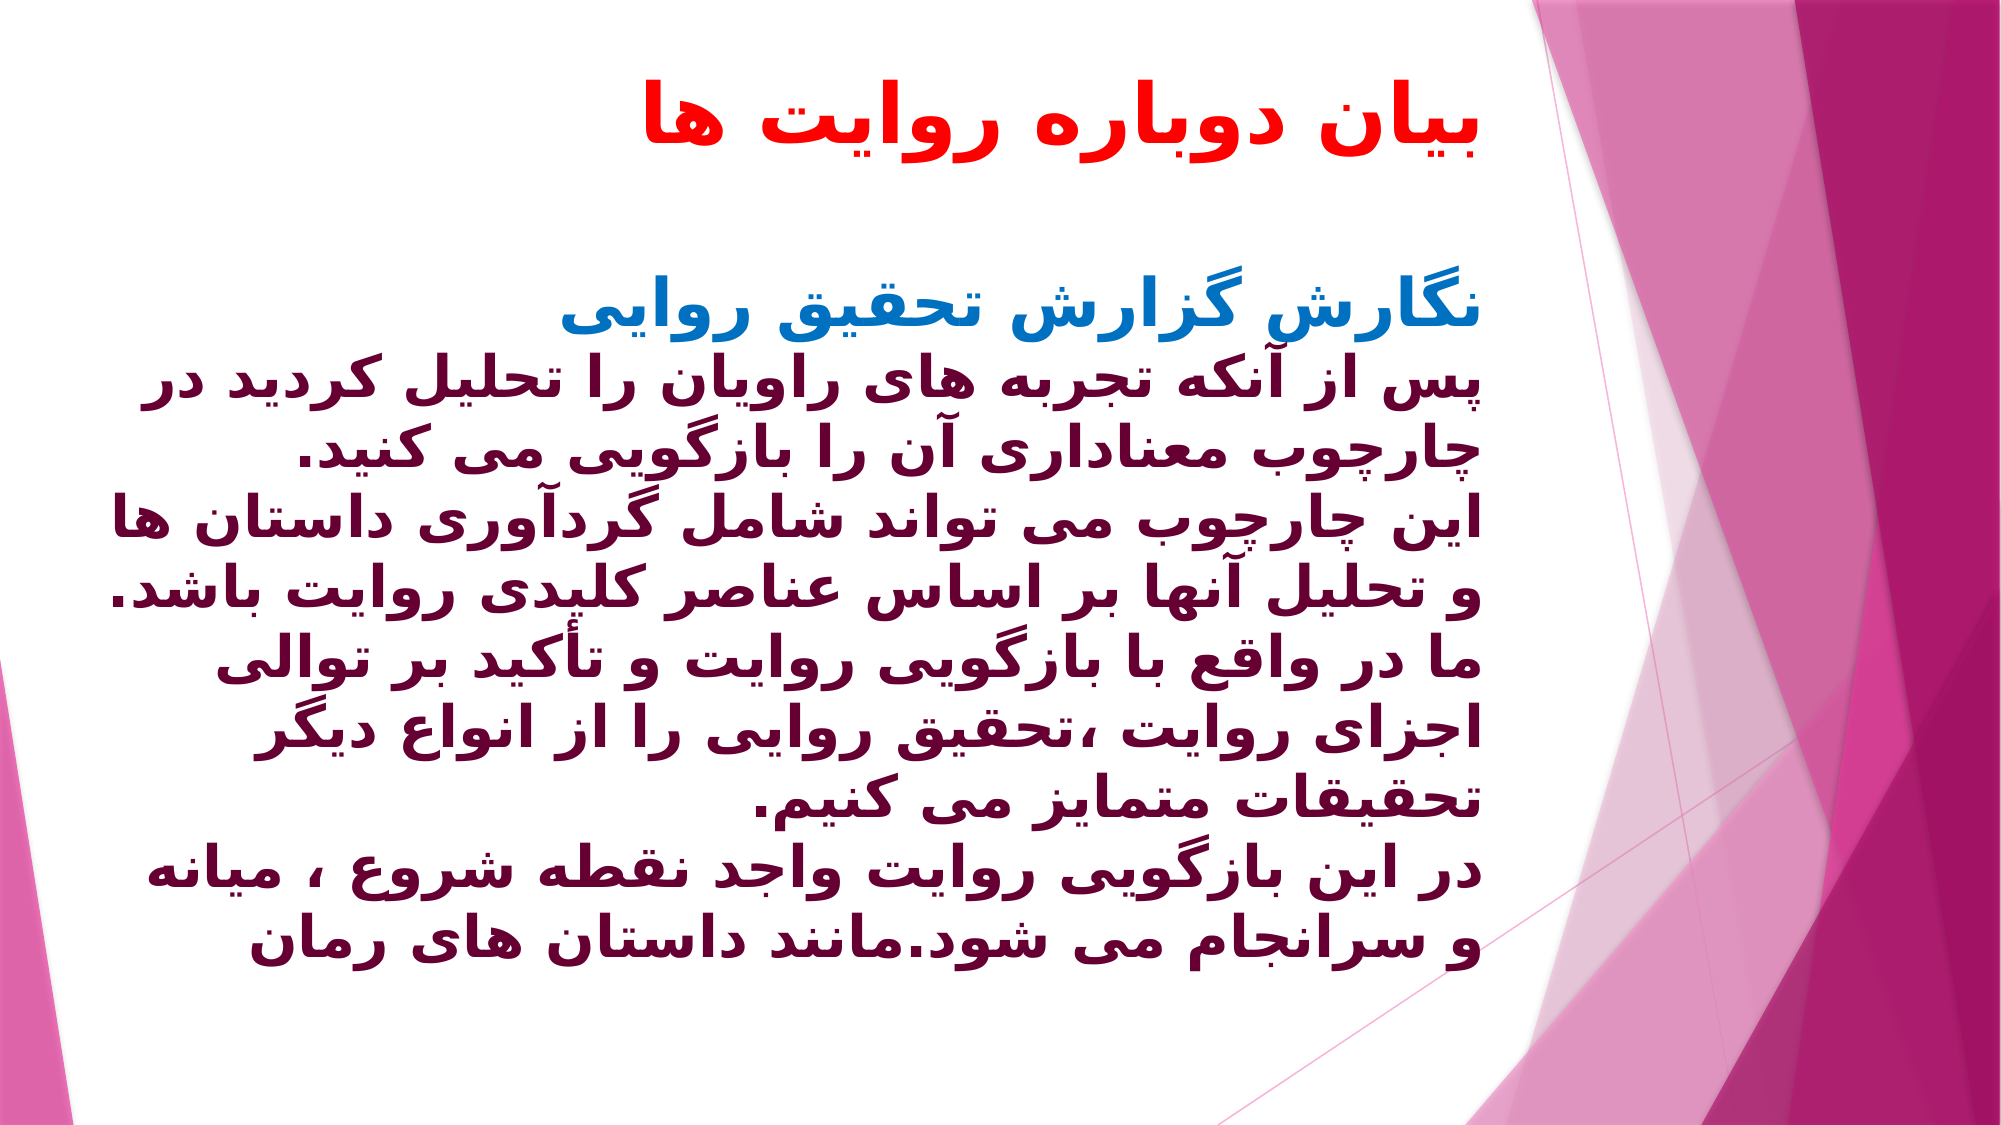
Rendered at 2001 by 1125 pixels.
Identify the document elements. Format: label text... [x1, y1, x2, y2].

title بیان دوباره روایت ها نگارش گزارش تحقیق روایی پس از آنکه تجربه های راویان را تحلیل کردید در چارچوب معناداری آن را بازگویی می کنید. این چارچوب می تواند شامل گردآوری داستان ها و تحلیل آنها بر اساس عناصر کلیدی روایت باشد. ما در واقع با بازگویی روایت و تأکید بر توالی اجزای روایت ،تحقیق روایی را از انواع دیگر تحقیقات متمایز می کنیم. در این بازگویی روایت واجد نقطه شروع ، میانه و سرانجام می شود.مانند داستان های رمان [89, 55, 1501, 977]
